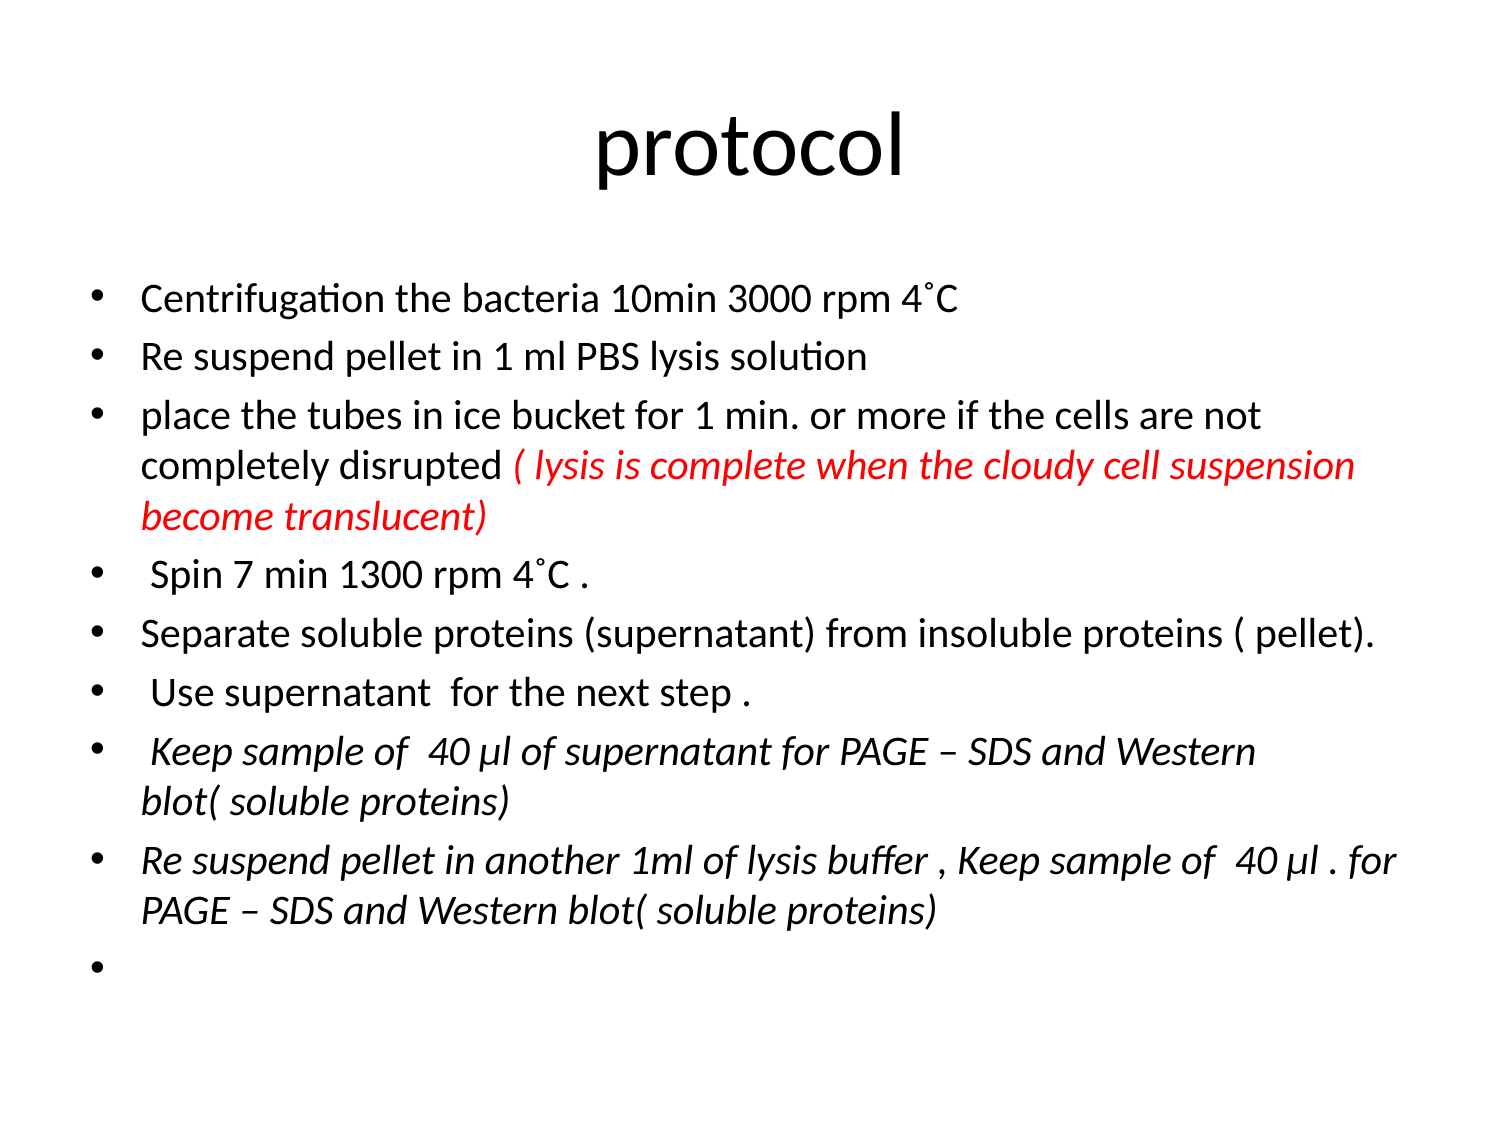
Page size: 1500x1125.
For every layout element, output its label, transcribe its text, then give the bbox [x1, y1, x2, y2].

list Centrifugation the bacteria 10min 3000 rpm 4˚C Re suspend pellet in 1 ml PBS lysis solution place the tubes in ice bucket for 1 min. or more if the cells are not completely disrupted ( lysis is complete when the cloudy cell suspension become translucent) Spin 7 min 1300 rpm 4˚C . Separate soluble proteins (supernatant) from insoluble proteins ( pellet). Use supernatant for the next step . Keep sample of 40 µl of supernatant for PAGE – SDS and Western blot( soluble proteins) Re suspend pellet in another 1ml of lysis buffer , Keep sample of 40 µl . for PAGE – SDS and Western blot( soluble proteins) [75, 262, 1425, 1005]
title protocol [75, 45, 1425, 233]
